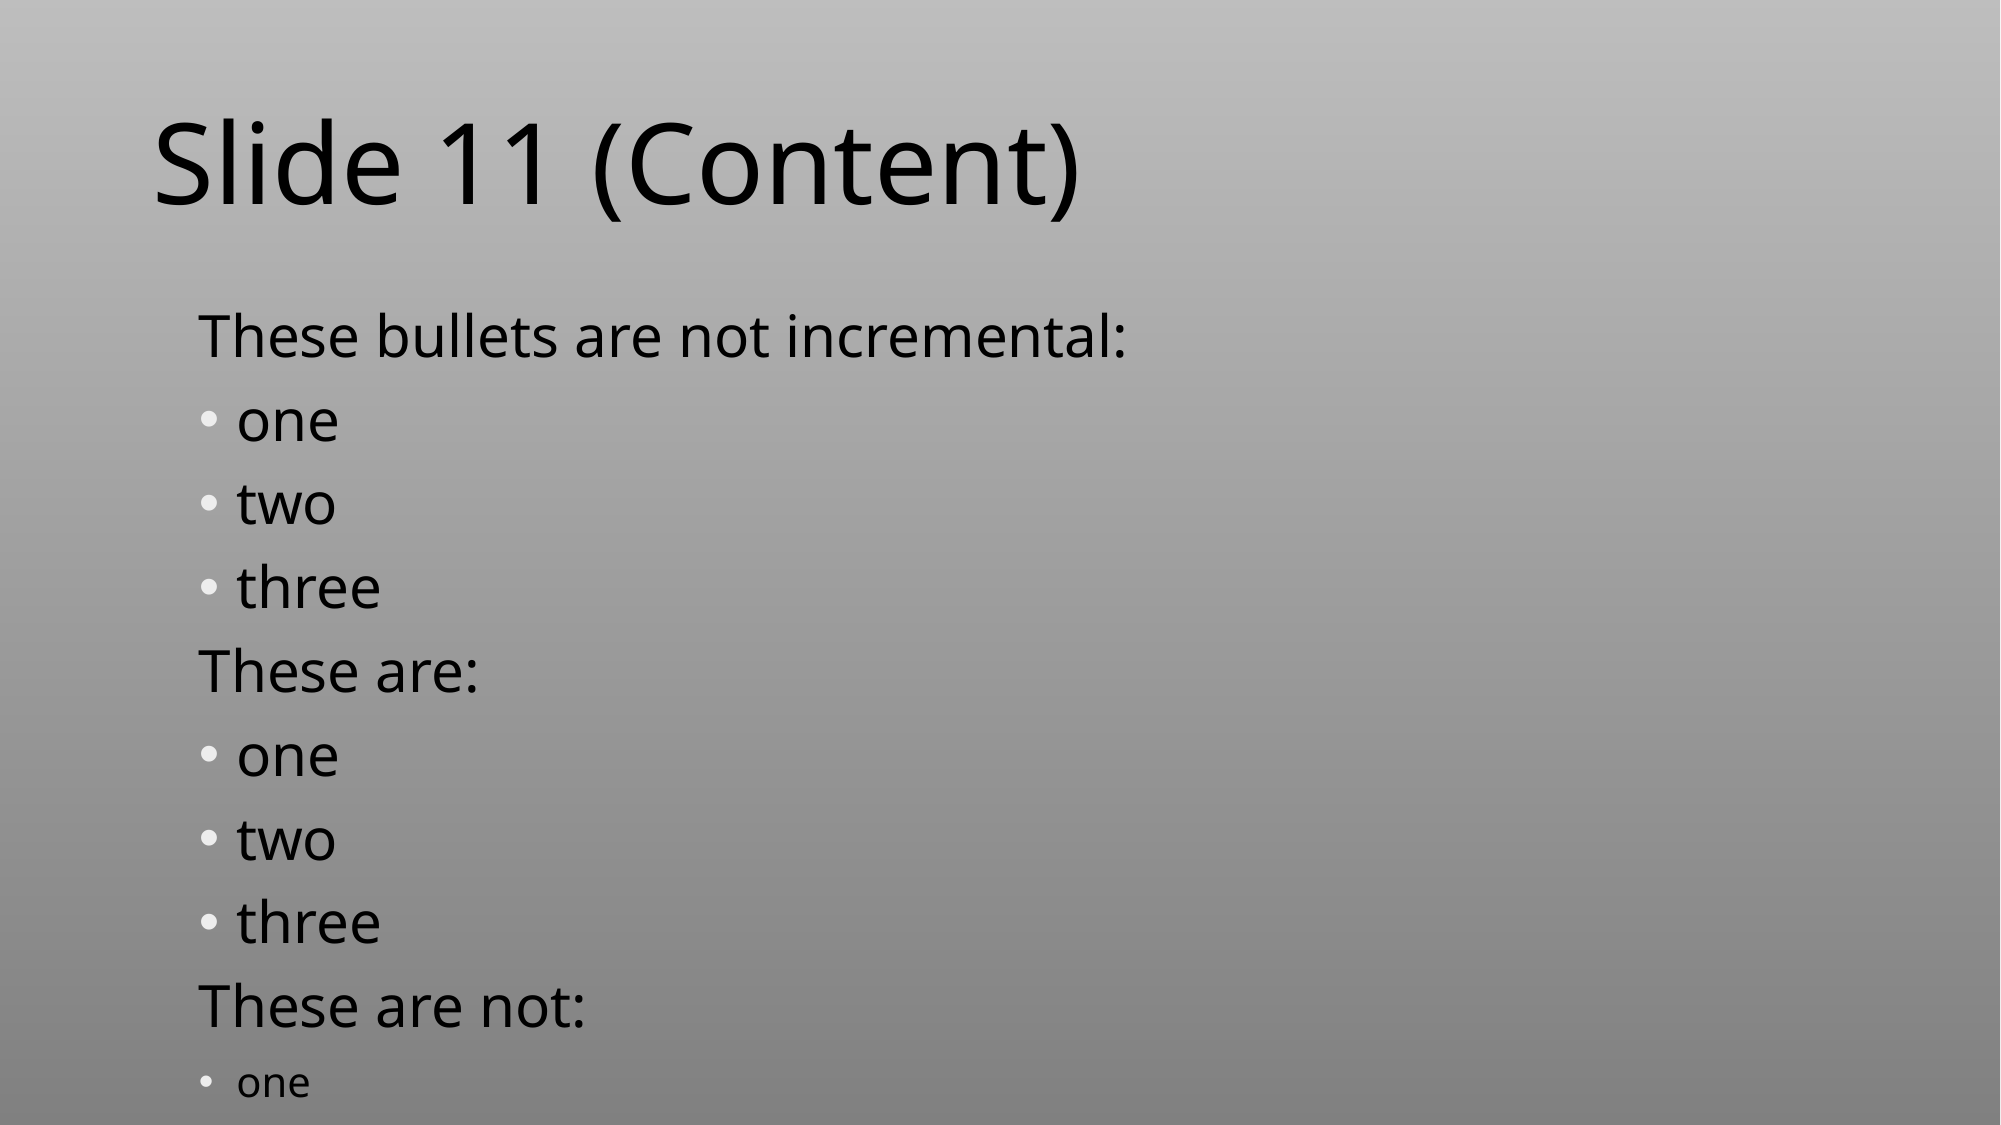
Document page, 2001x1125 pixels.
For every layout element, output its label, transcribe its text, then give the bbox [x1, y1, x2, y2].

list These bullets are not incremental: one two three These are: one two three These are not: one two three [183, 299, 1863, 1014]
title Slide 11 (Content) [137, 59, 1863, 278]
picture [0, 0, 2001, 1125]
